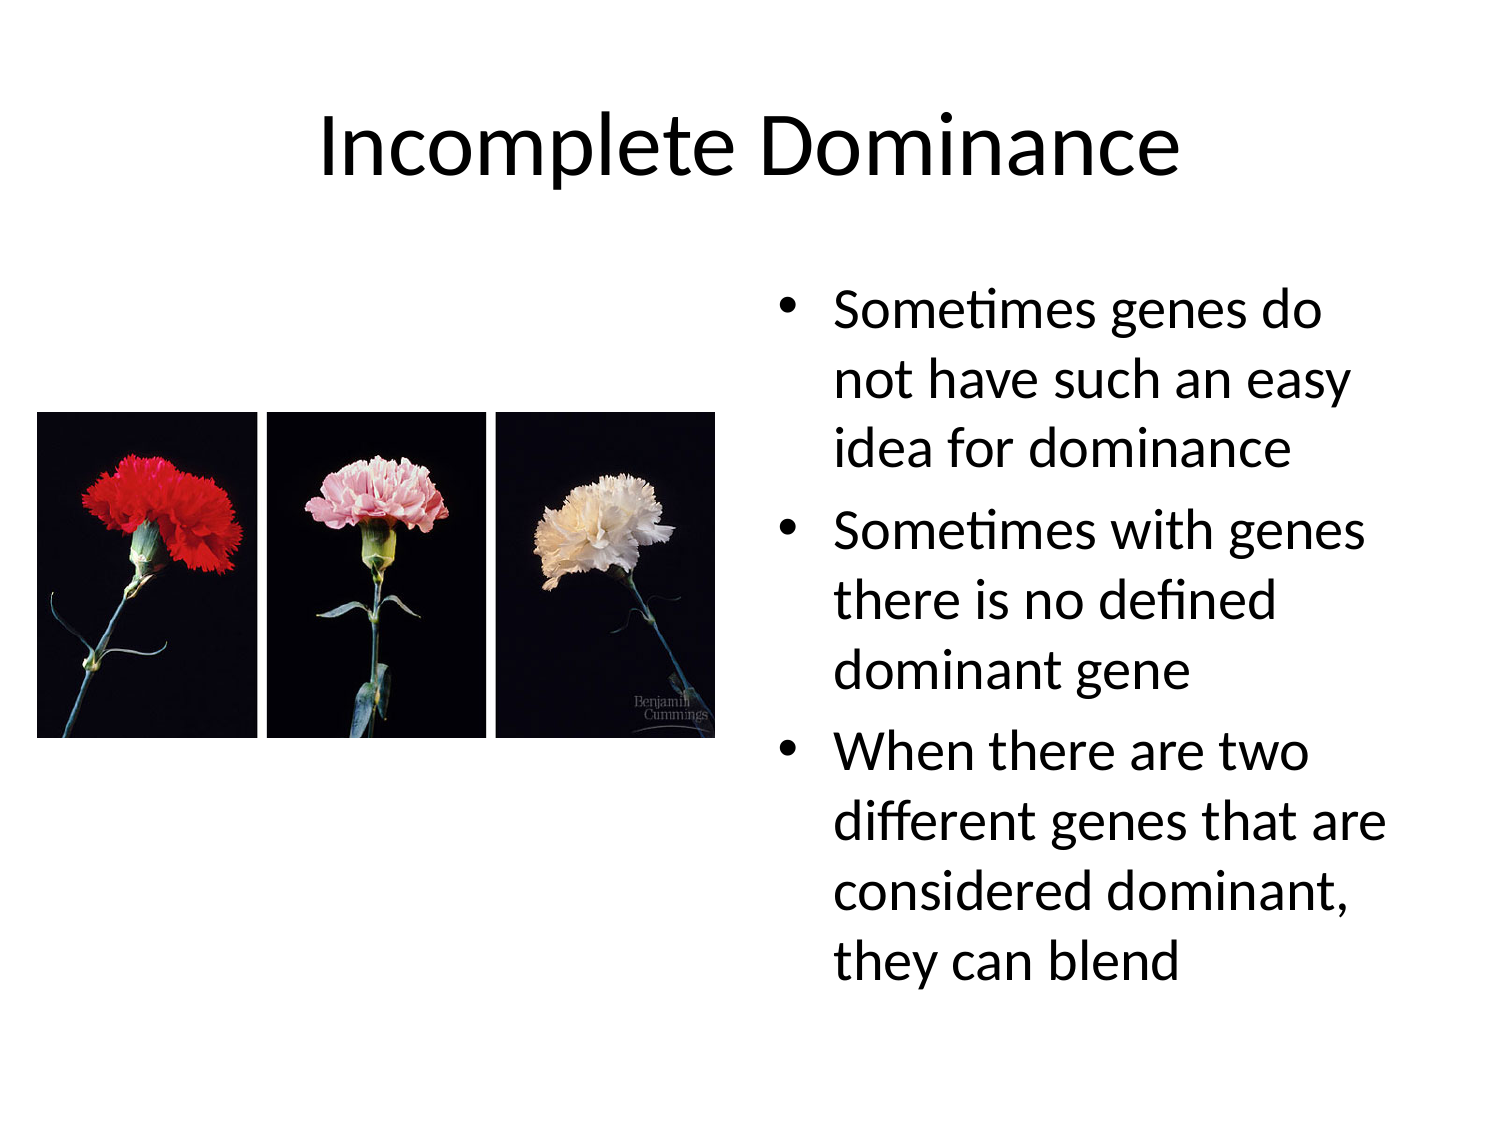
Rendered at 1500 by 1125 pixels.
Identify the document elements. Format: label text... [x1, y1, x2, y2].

list Sometimes genes do not have such an easy idea for dominance Sometimes with genes there is no defined dominant gene When there are two different genes that are considered dominant, they can blend [762, 262, 1425, 1005]
title Incomplete Dominance [75, 45, 1425, 233]
picture [37, 412, 715, 738]
